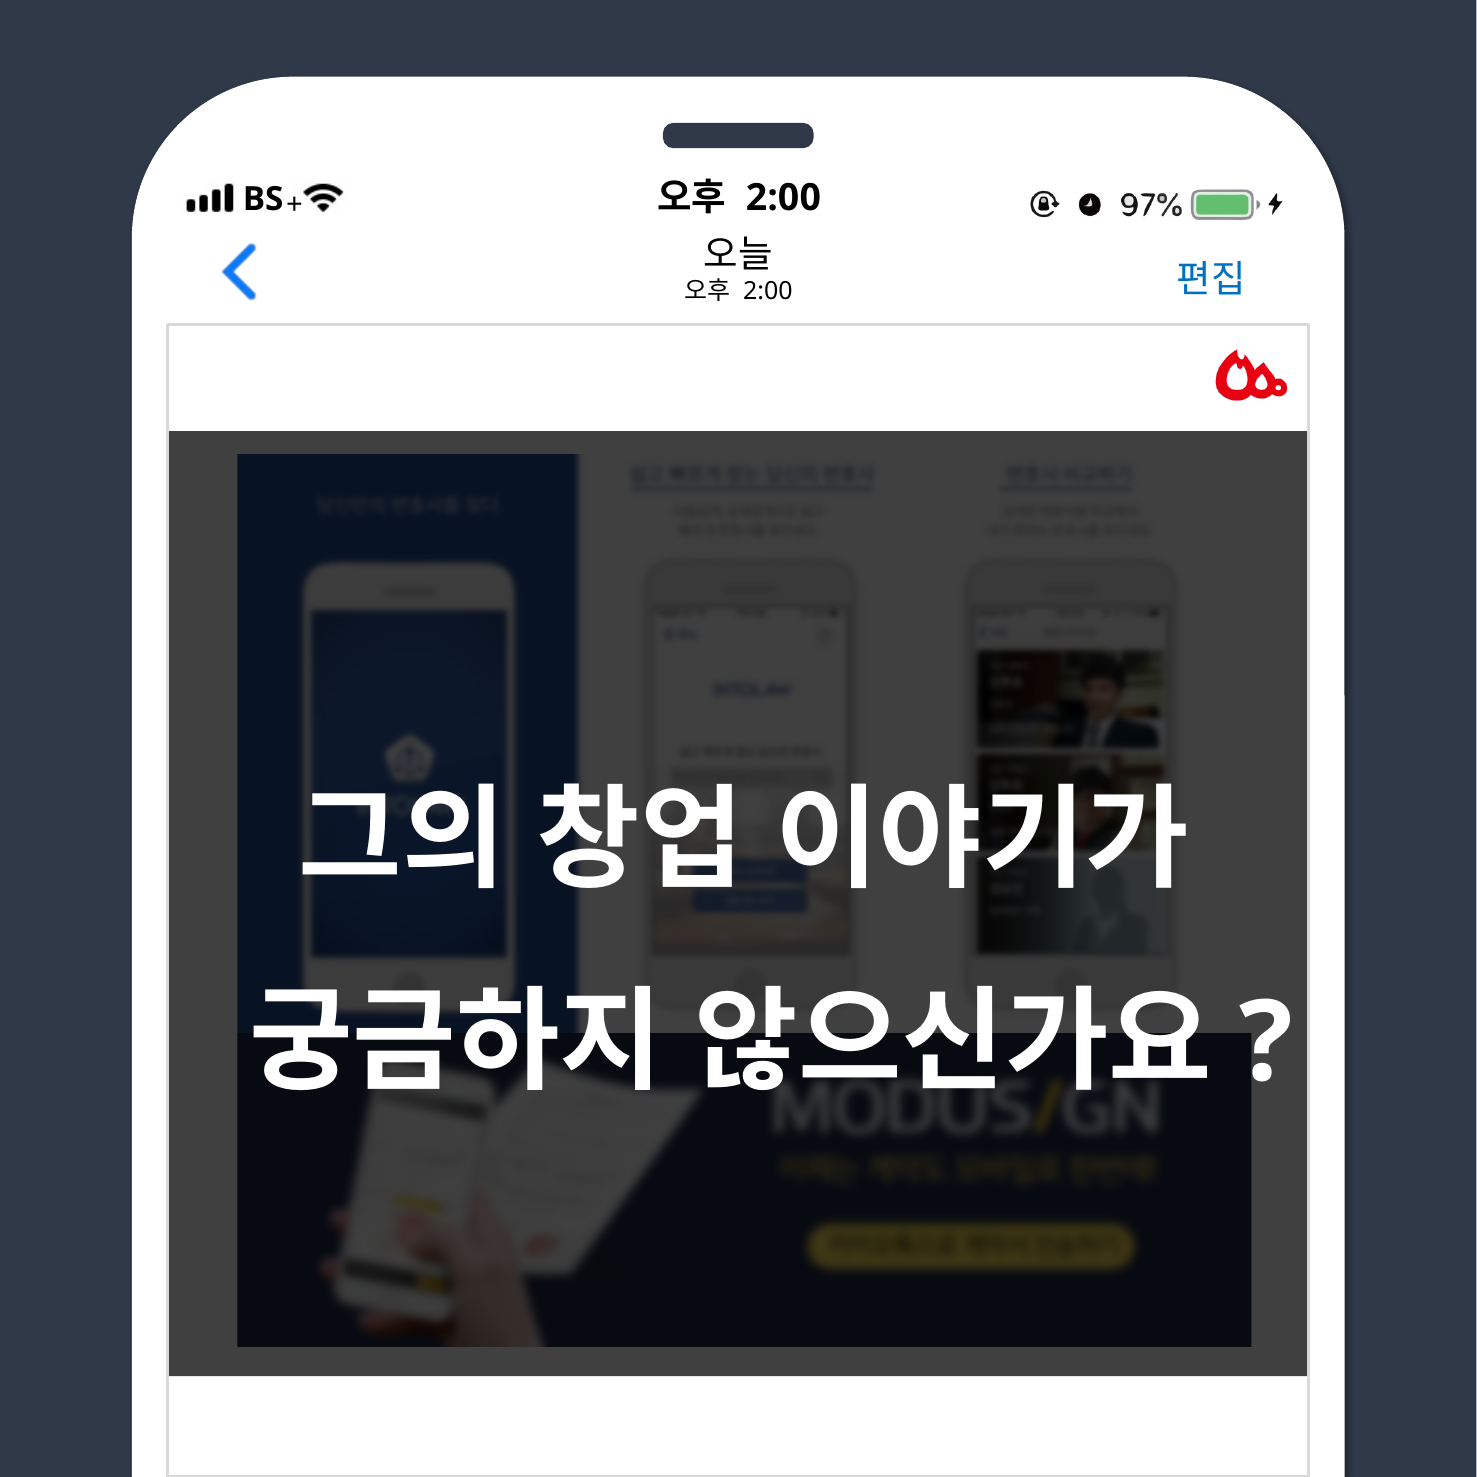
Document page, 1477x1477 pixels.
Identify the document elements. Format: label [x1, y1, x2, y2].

text_box [227, 169, 313, 229]
picture [237, 454, 1252, 1347]
picture [1214, 348, 1288, 402]
text_box [133, 78, 1343, 1477]
picture [1021, 179, 1288, 226]
picture [313, 170, 359, 219]
picture [199, 241, 277, 314]
picture [170, 170, 227, 219]
